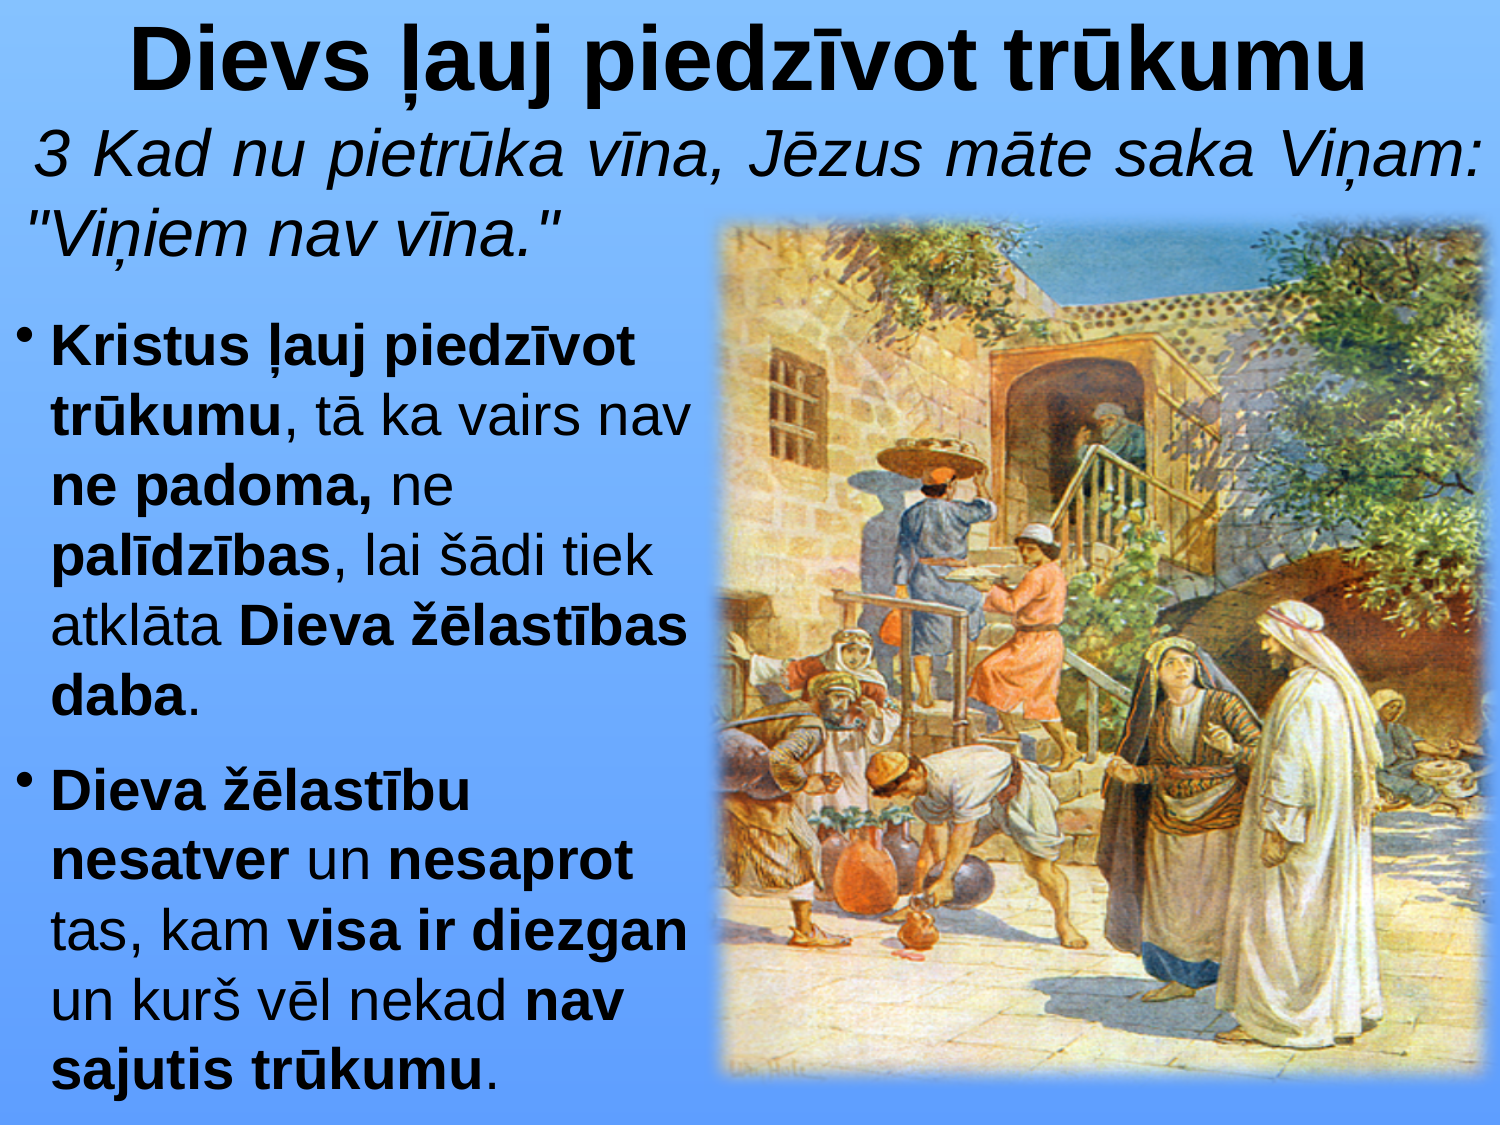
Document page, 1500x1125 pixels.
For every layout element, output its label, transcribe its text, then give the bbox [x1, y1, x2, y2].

title Dievs ļauj piedzīvot trūkumu [0, 0, 1500, 124]
list 3 Kad nu pietrūka vīna, Jēzus māte saka Viņam: "Viņiem nav vīna." [0, 124, 1500, 299]
text_box Kristus ļauj piedzīvot trūkumu, tā ka vairs nav ne padoma, ne palīdzības, lai šādi tiek atklāta Dieva žēlastības daba. Dieva žēlastību nesatver un nesaprot tas, kam visa ir diezgan un kurš vēl nekad nav sajutis trūkumu. [0, 299, 727, 1109]
picture [704, 207, 1500, 1090]
